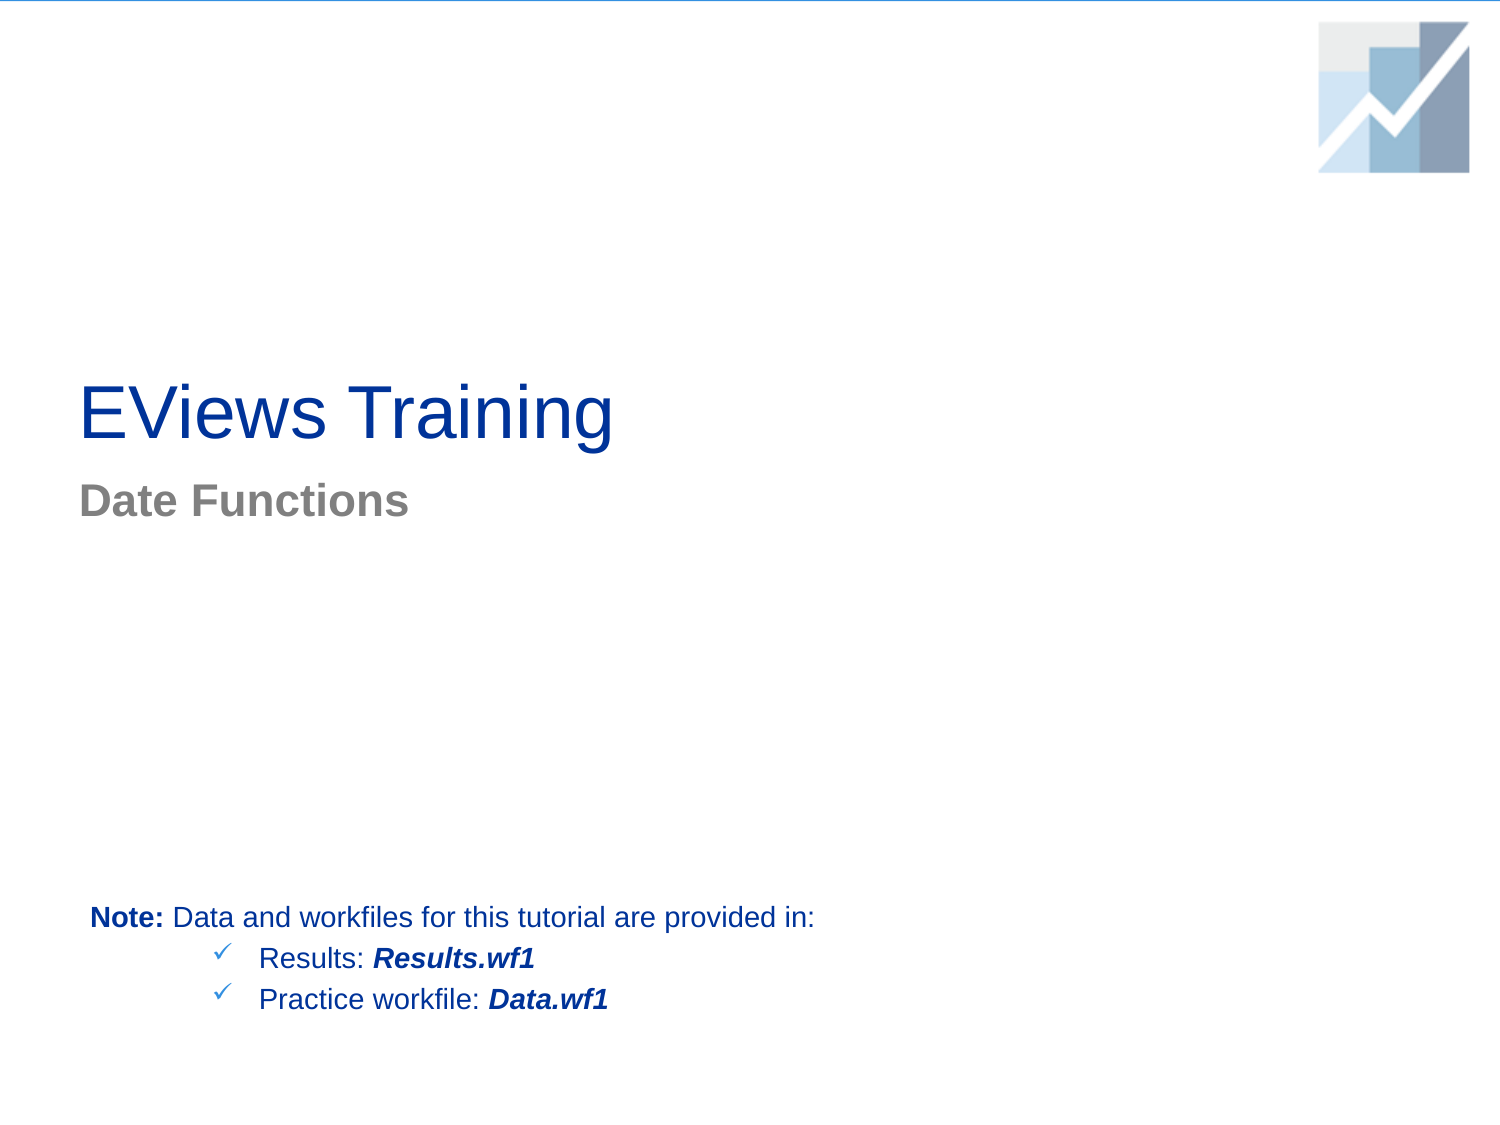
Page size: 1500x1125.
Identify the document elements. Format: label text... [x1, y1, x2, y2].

picture [1300, 11, 1479, 181]
text_box Note: Data and workfiles for this tutorial are provided in: Results: Results.wf1 Practice workfile: Data.wf1 [75, 891, 1468, 1120]
subtitle Date Functions [63, 463, 1318, 727]
title EViews Training [63, 237, 1318, 463]
